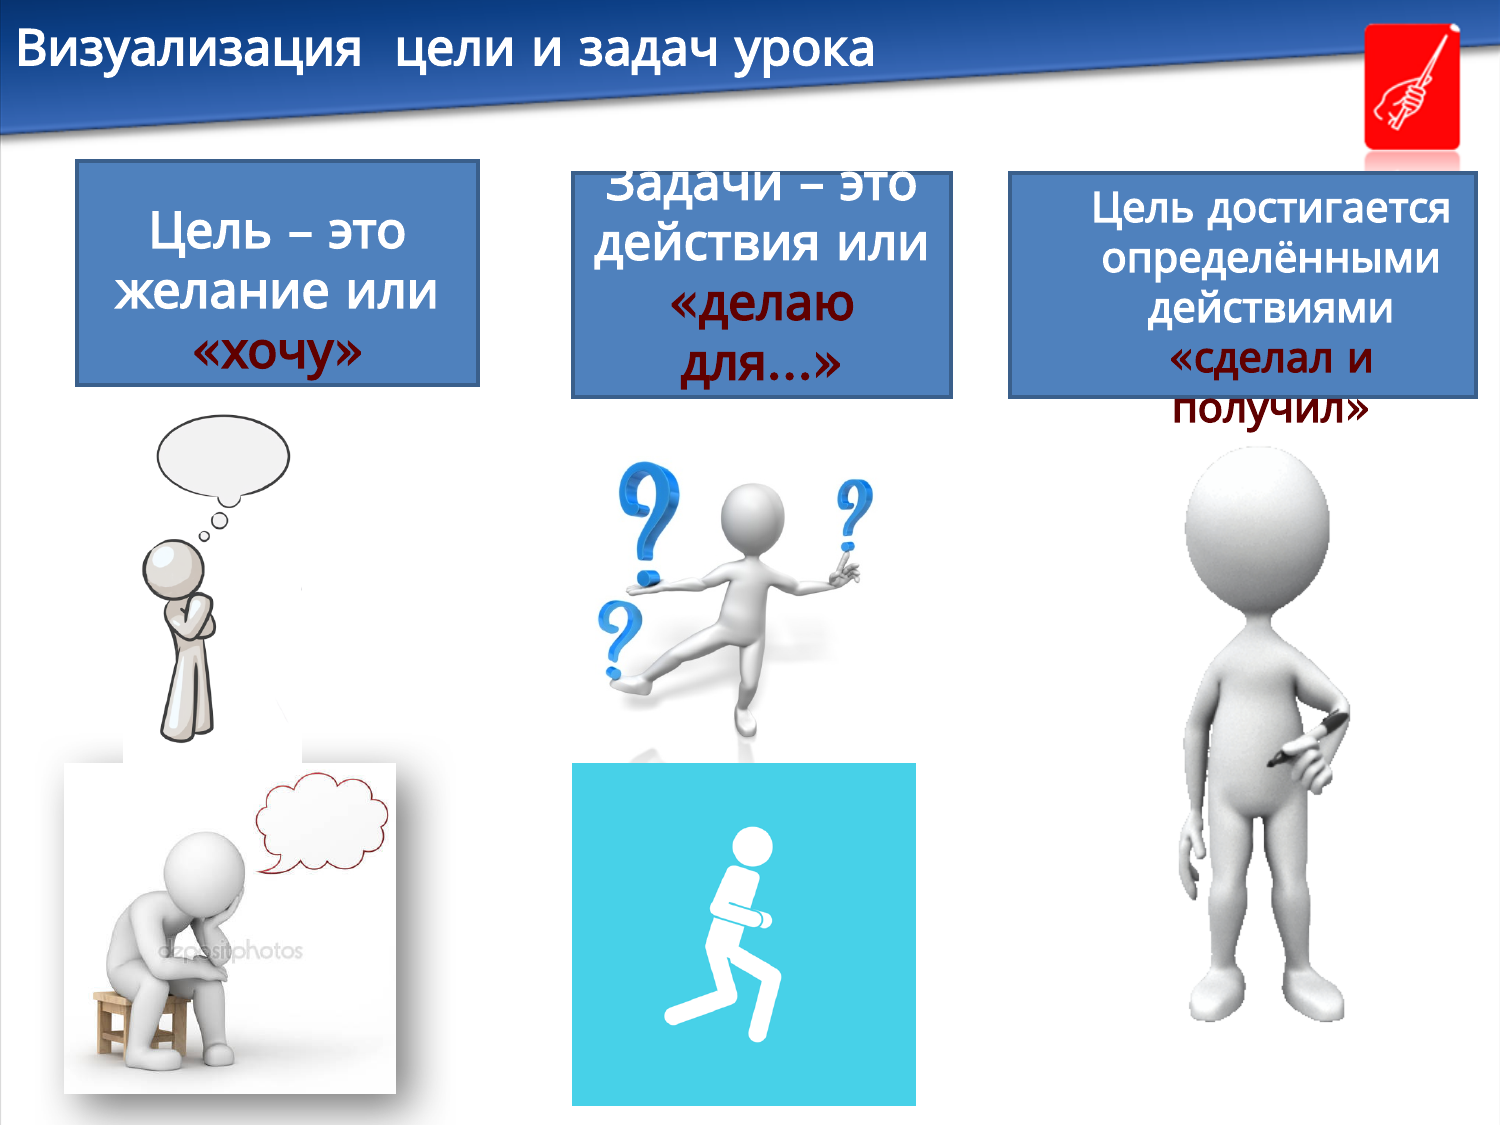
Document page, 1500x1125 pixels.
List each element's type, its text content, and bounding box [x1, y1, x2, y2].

title Визуализация цели и задач урока [0, 0, 928, 91]
list Цель достигается определёнными действиями «сделал и получил» [1008, 171, 1478, 399]
picture [0, 0, 1500, 1125]
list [64, 763, 396, 1095]
list Цель – это желание или «хочу» [75, 159, 480, 387]
list Задачи – это действия или «делаю для…» [571, 171, 953, 399]
